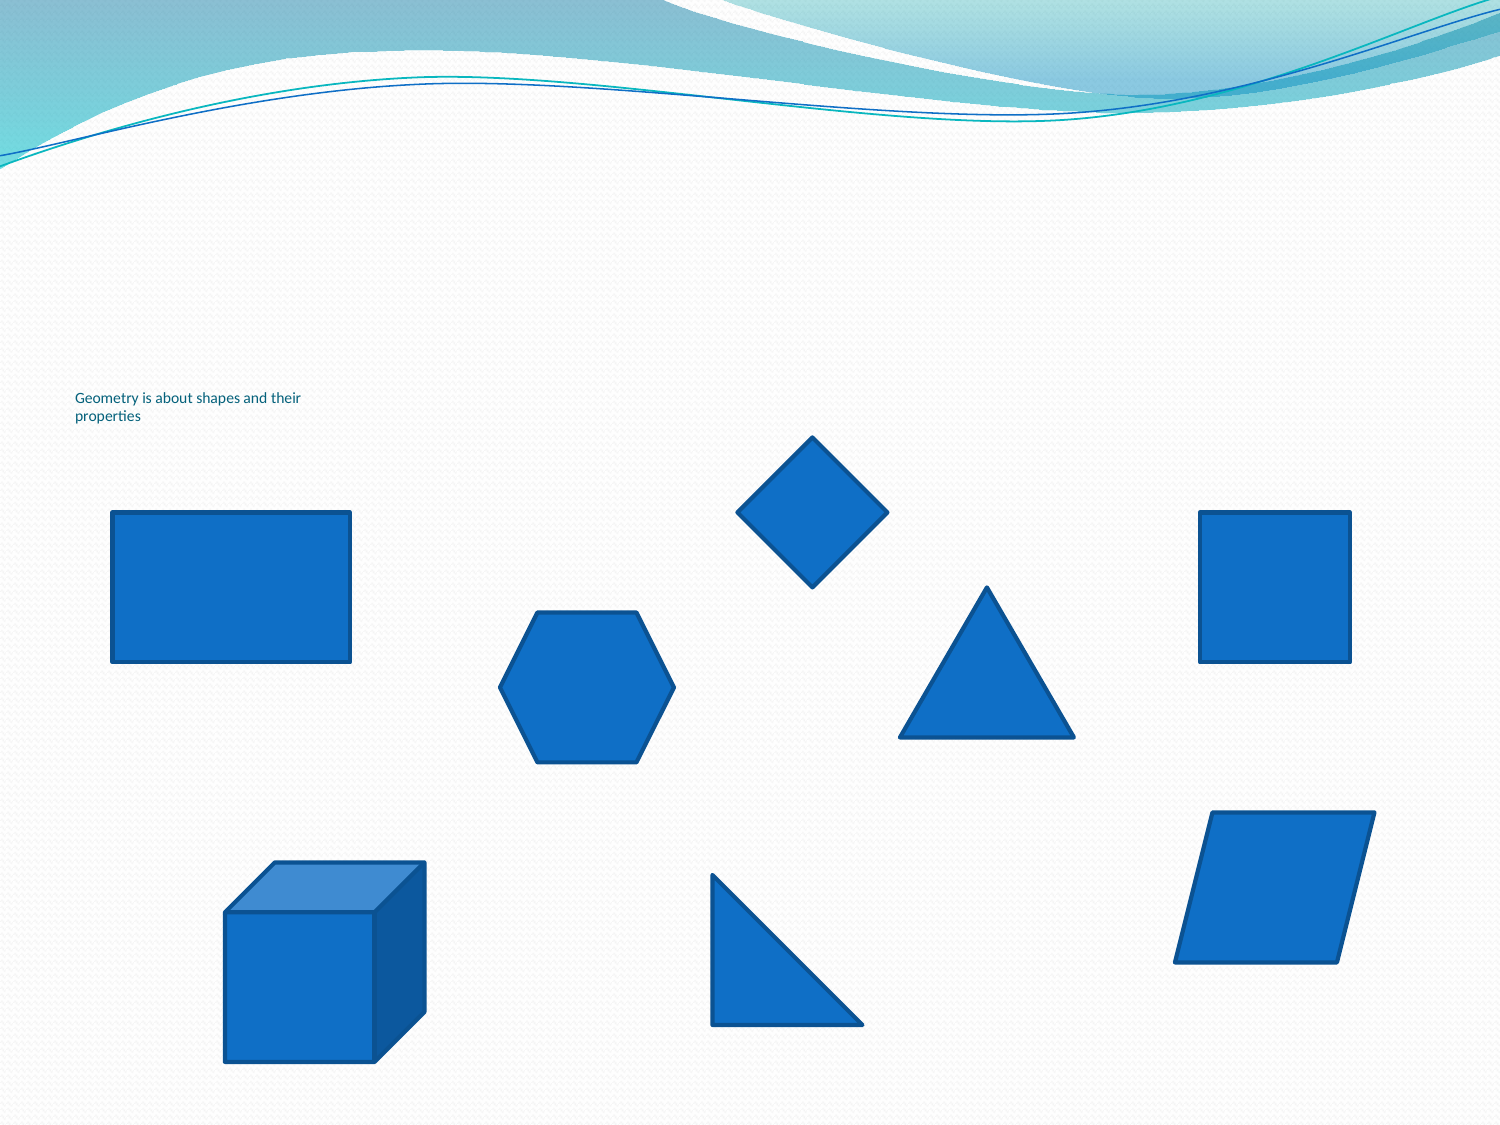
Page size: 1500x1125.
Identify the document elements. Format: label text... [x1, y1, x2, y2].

text_box [735, 435, 890, 590]
text_box [1172, 810, 1377, 965]
text_box [1198, 510, 1352, 664]
text_box [222, 860, 427, 1065]
text_box [710, 873, 865, 1028]
title Geometry is about shapes and their properties [75, 200, 1438, 425]
text_box [898, 585, 1076, 740]
text_box [110, 510, 352, 664]
text_box [498, 610, 676, 765]
